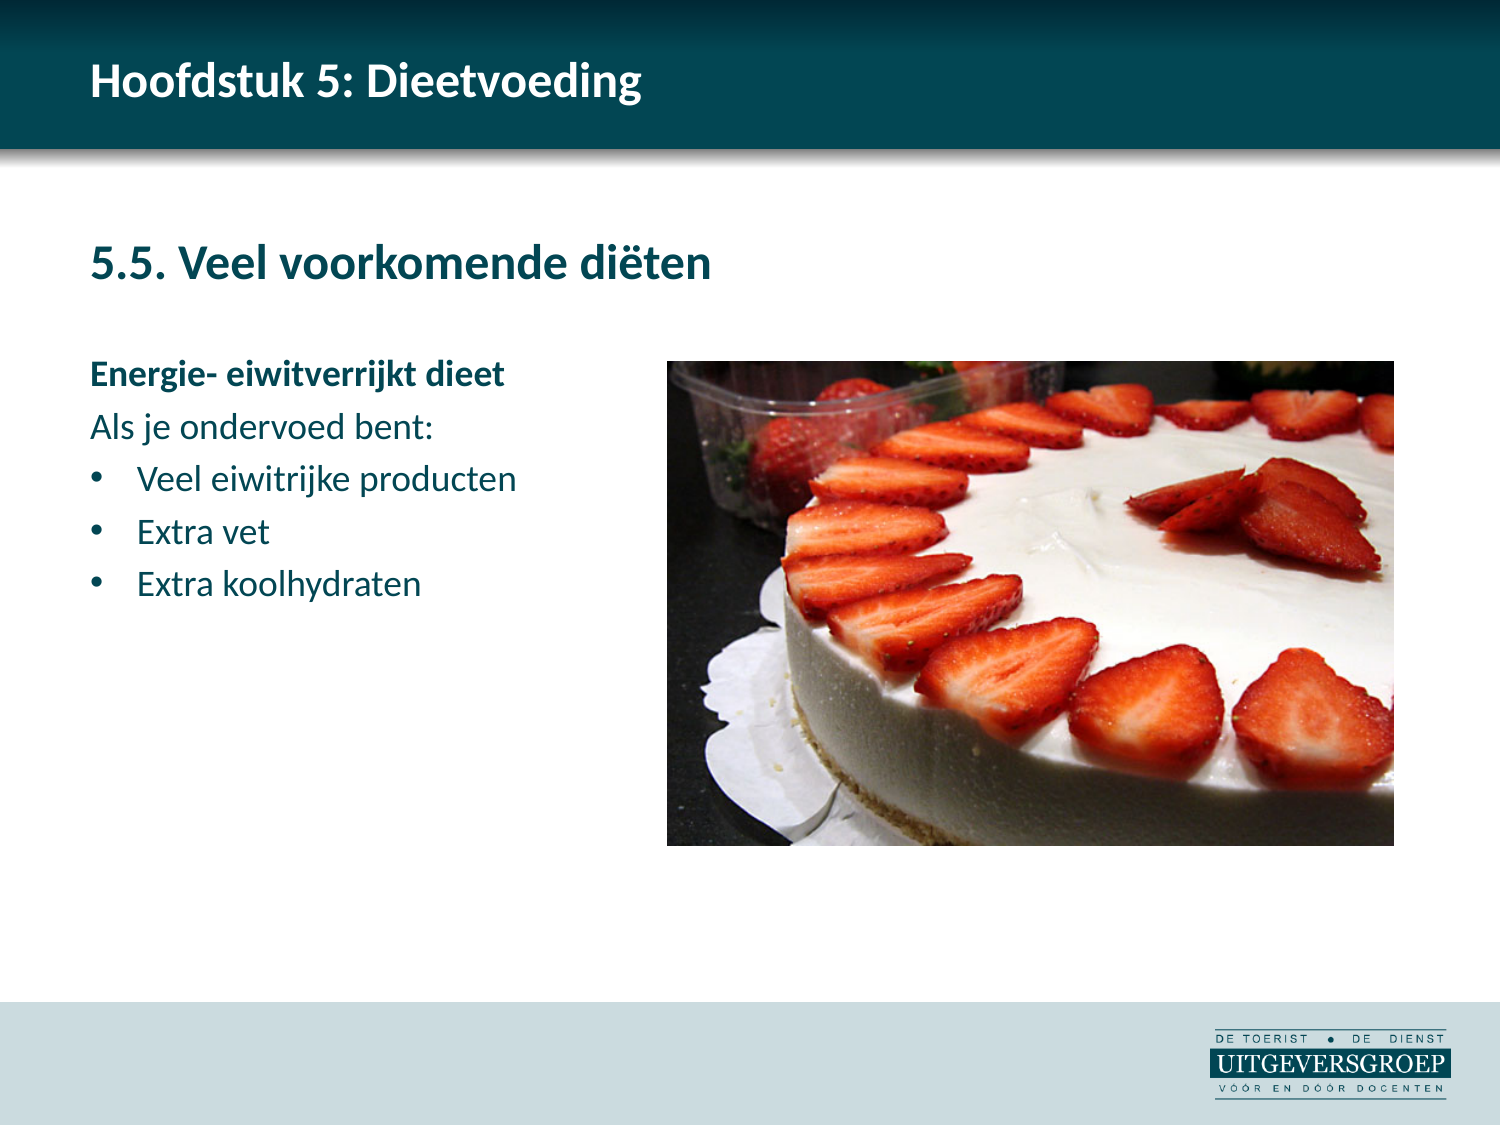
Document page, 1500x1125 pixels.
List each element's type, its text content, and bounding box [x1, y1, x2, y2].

title Hoofdstuk 5: Dieetvoeding [75, 0, 1425, 172]
picture [667, 361, 1394, 847]
list 5.5. Veel voorkomende diëten Energie- eiwitverrijkt dieet Als je ondervoed bent: Veel eiwitrijke producten Extra vet Extra koolhydraten [75, 221, 1425, 965]
picture [1210, 1021, 1451, 1106]
